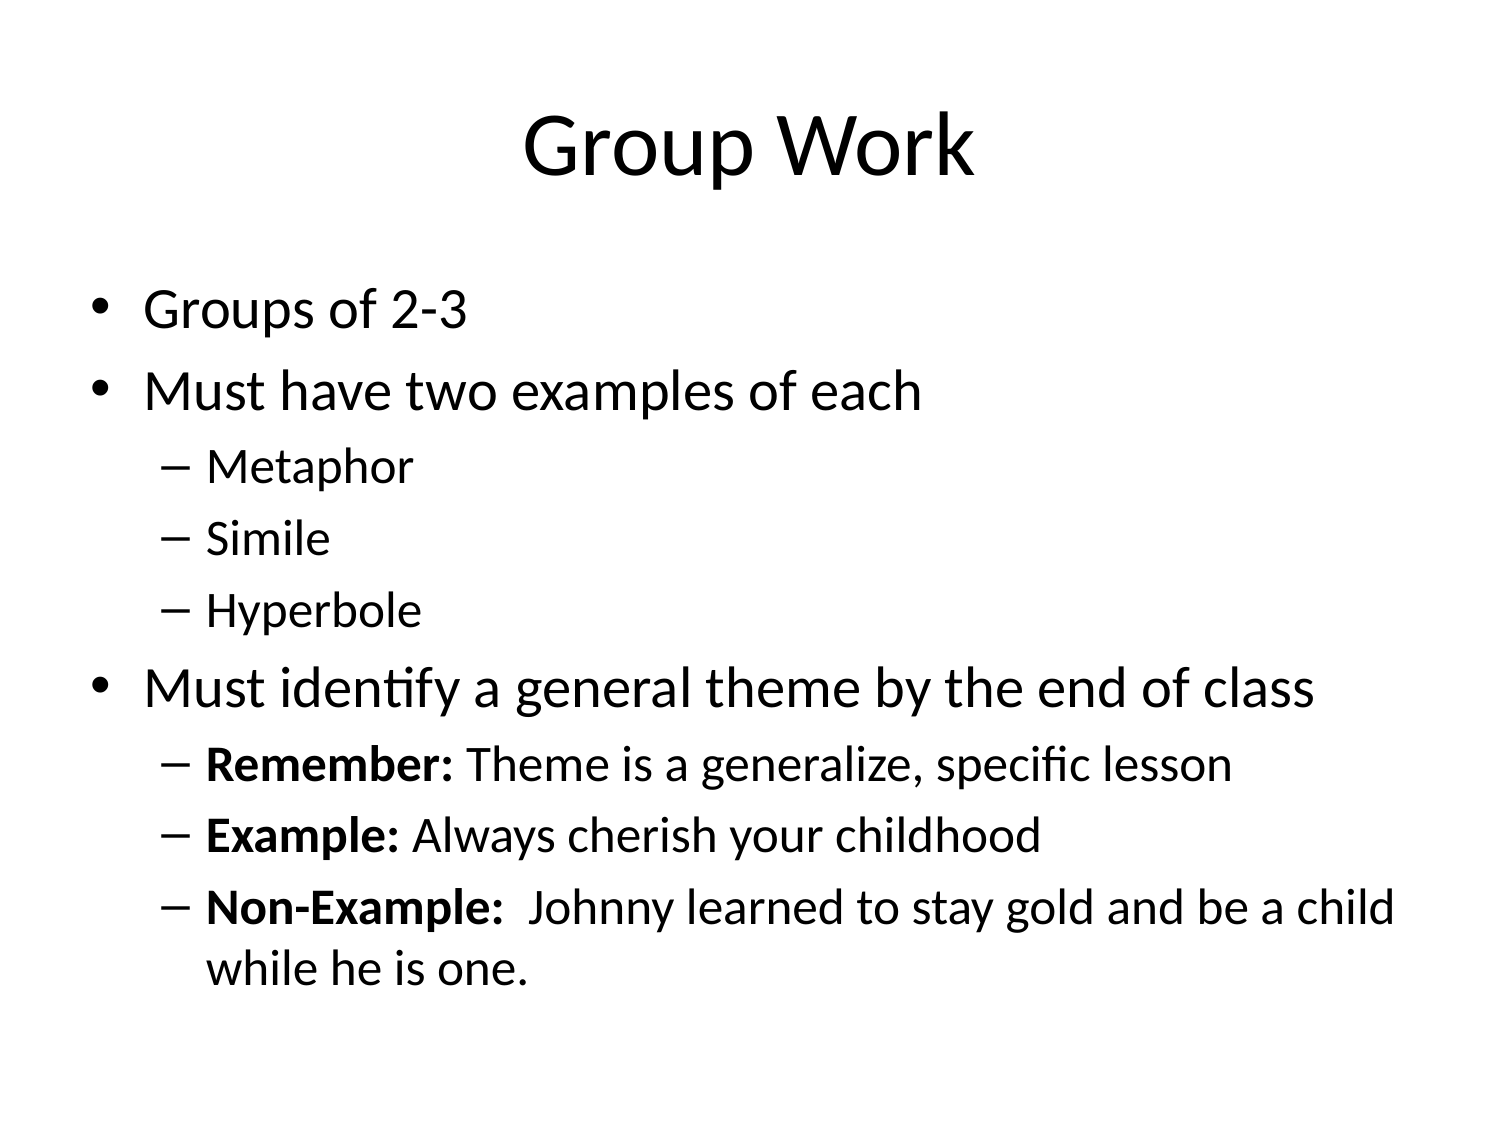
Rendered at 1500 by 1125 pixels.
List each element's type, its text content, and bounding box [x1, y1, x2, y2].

title Group Work [75, 45, 1425, 233]
list Groups of 2-3 Must have two examples of each Metaphor Simile Hyperbole Must identify a general theme by the end of class Remember: Theme is a generalize, specific lesson Example: Always cherish your childhood Non-Example: Johnny learned to stay gold and be a child while he is one. [75, 262, 1425, 1005]
